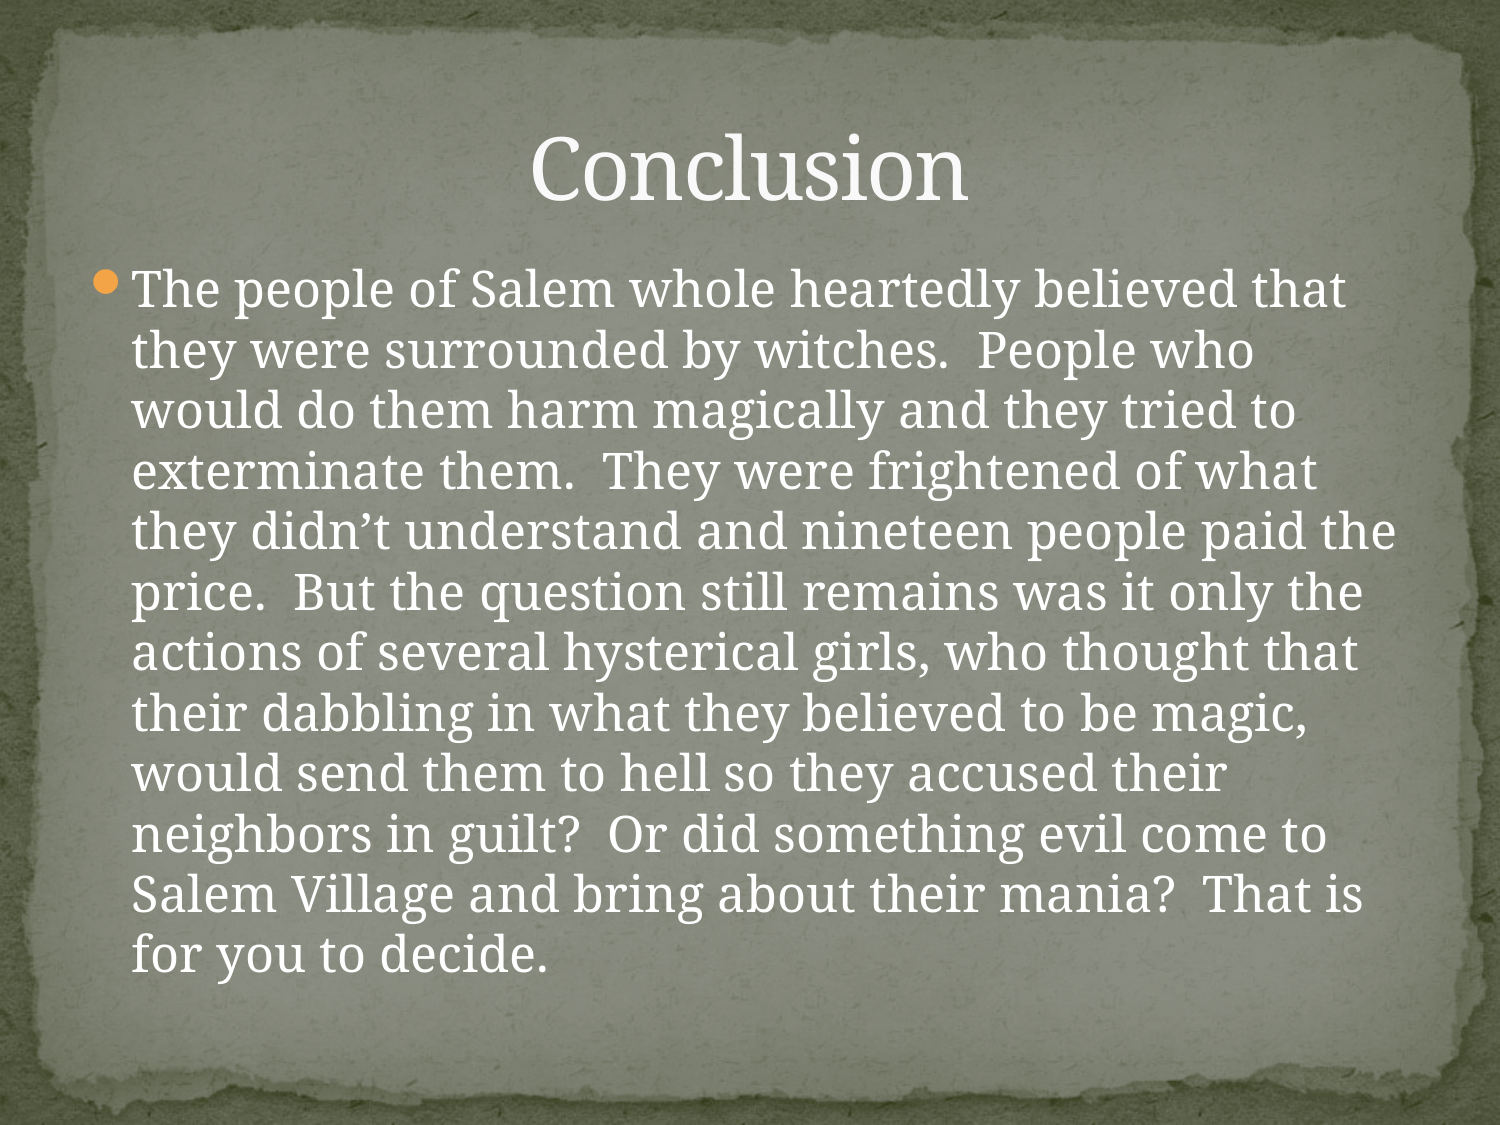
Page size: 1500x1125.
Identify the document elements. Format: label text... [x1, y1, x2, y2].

list The people of Salem whole heartedly believed that they were surrounded by witches. People who would do them harm magically and they tried to exterminate them. They were frightened of what they didn’t understand and nineteen people paid the price. But the question still remains was it only the actions of several hysterical girls, who thought that their dabbling in what they believed to be magic, would send them to hell so they accused their neighbors in guilt? Or did something evil come to Salem Village and bring about their mania? That is for you to decide. [75, 249, 1425, 1000]
title Conclusion [74, 24, 1425, 225]
